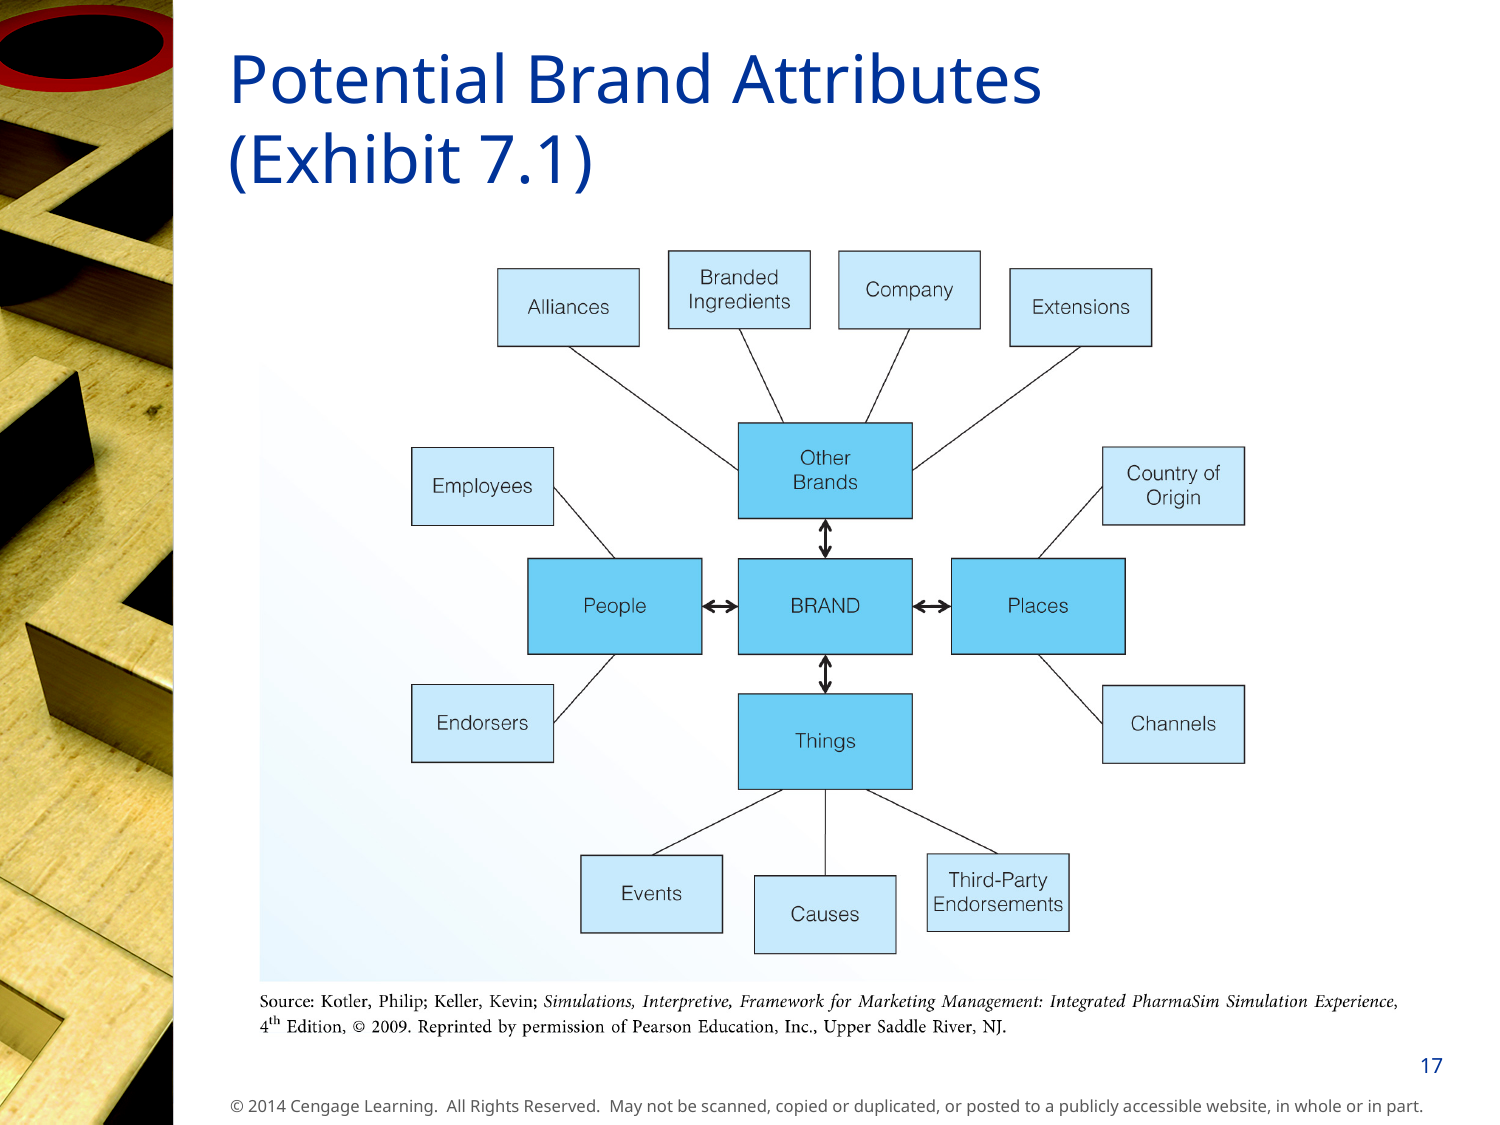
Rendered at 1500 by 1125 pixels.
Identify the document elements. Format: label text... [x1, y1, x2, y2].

title Potential Brand Attributes (Exhibit 7.1) [213, 29, 1454, 213]
picture [0, 0, 174, 1125]
picture [259, 250, 1397, 1038]
slide_number 17 [1386, 1037, 1478, 1097]
